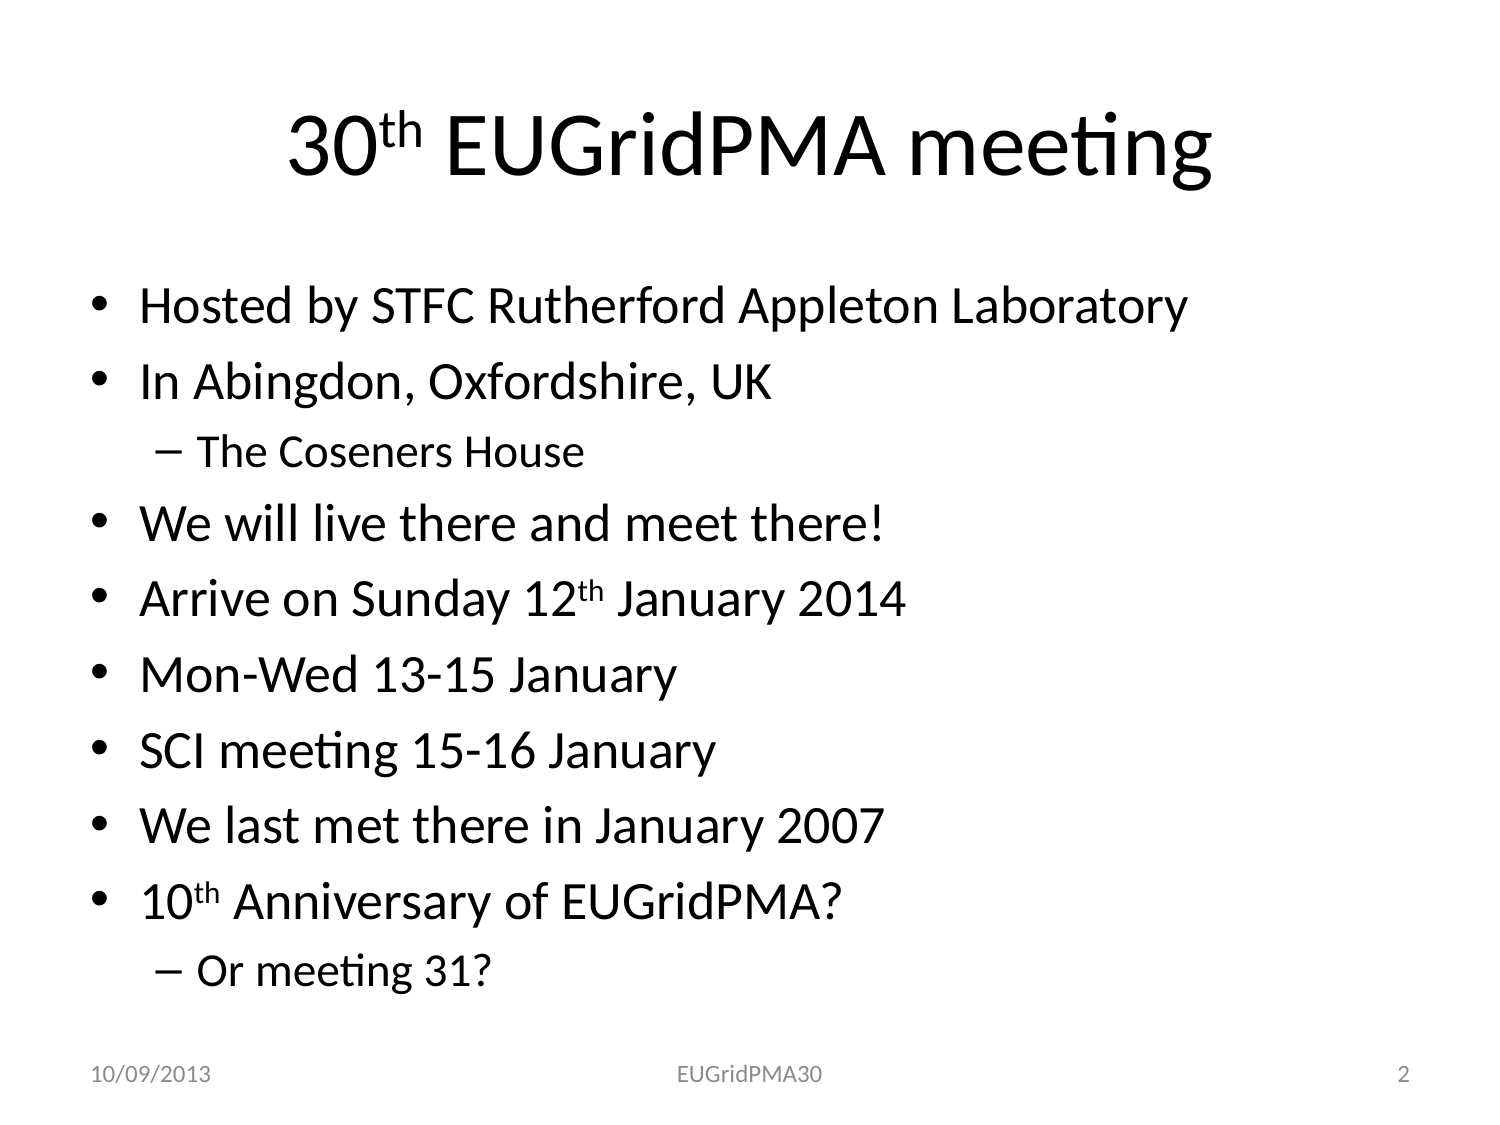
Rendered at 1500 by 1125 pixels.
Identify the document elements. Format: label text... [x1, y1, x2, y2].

footer EUGridPMA30 [512, 1042, 988, 1103]
list Hosted by STFC Rutherford Appleton Laboratory In Abingdon, Oxfordshire, UK The Coseners House We will live there and meet there! Arrive on Sunday 12th January 2014 Mon-Wed 13-15 January SCI meeting 15-16 January We last met there in January 2007 10th Anniversary of EUGridPMA? Or meeting 31? [75, 262, 1425, 1005]
title 30th EUGridPMA meeting [75, 45, 1425, 233]
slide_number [75, 1042, 425, 1103]
slide_number 2 [1074, 1042, 1425, 1103]
